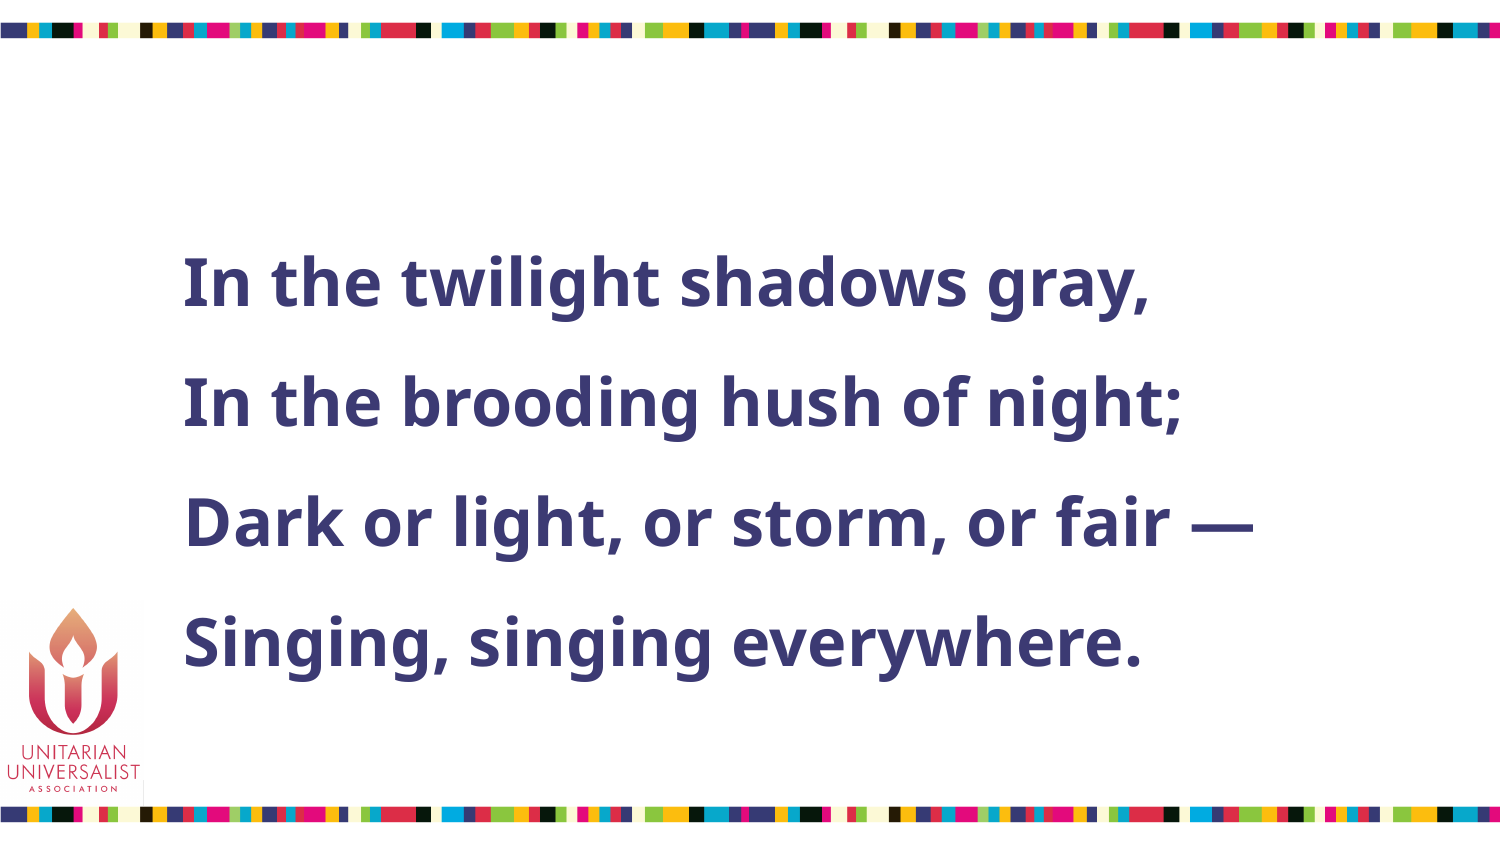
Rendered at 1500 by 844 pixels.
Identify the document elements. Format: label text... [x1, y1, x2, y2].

picture [0, 22, 1500, 40]
picture [0, 600, 1500, 824]
text_box In the twilight shadows gray, In the brooding hush of night; Dark or light, or storm, or fair — Singing, singing everywhere. [168, 184, 1421, 695]
